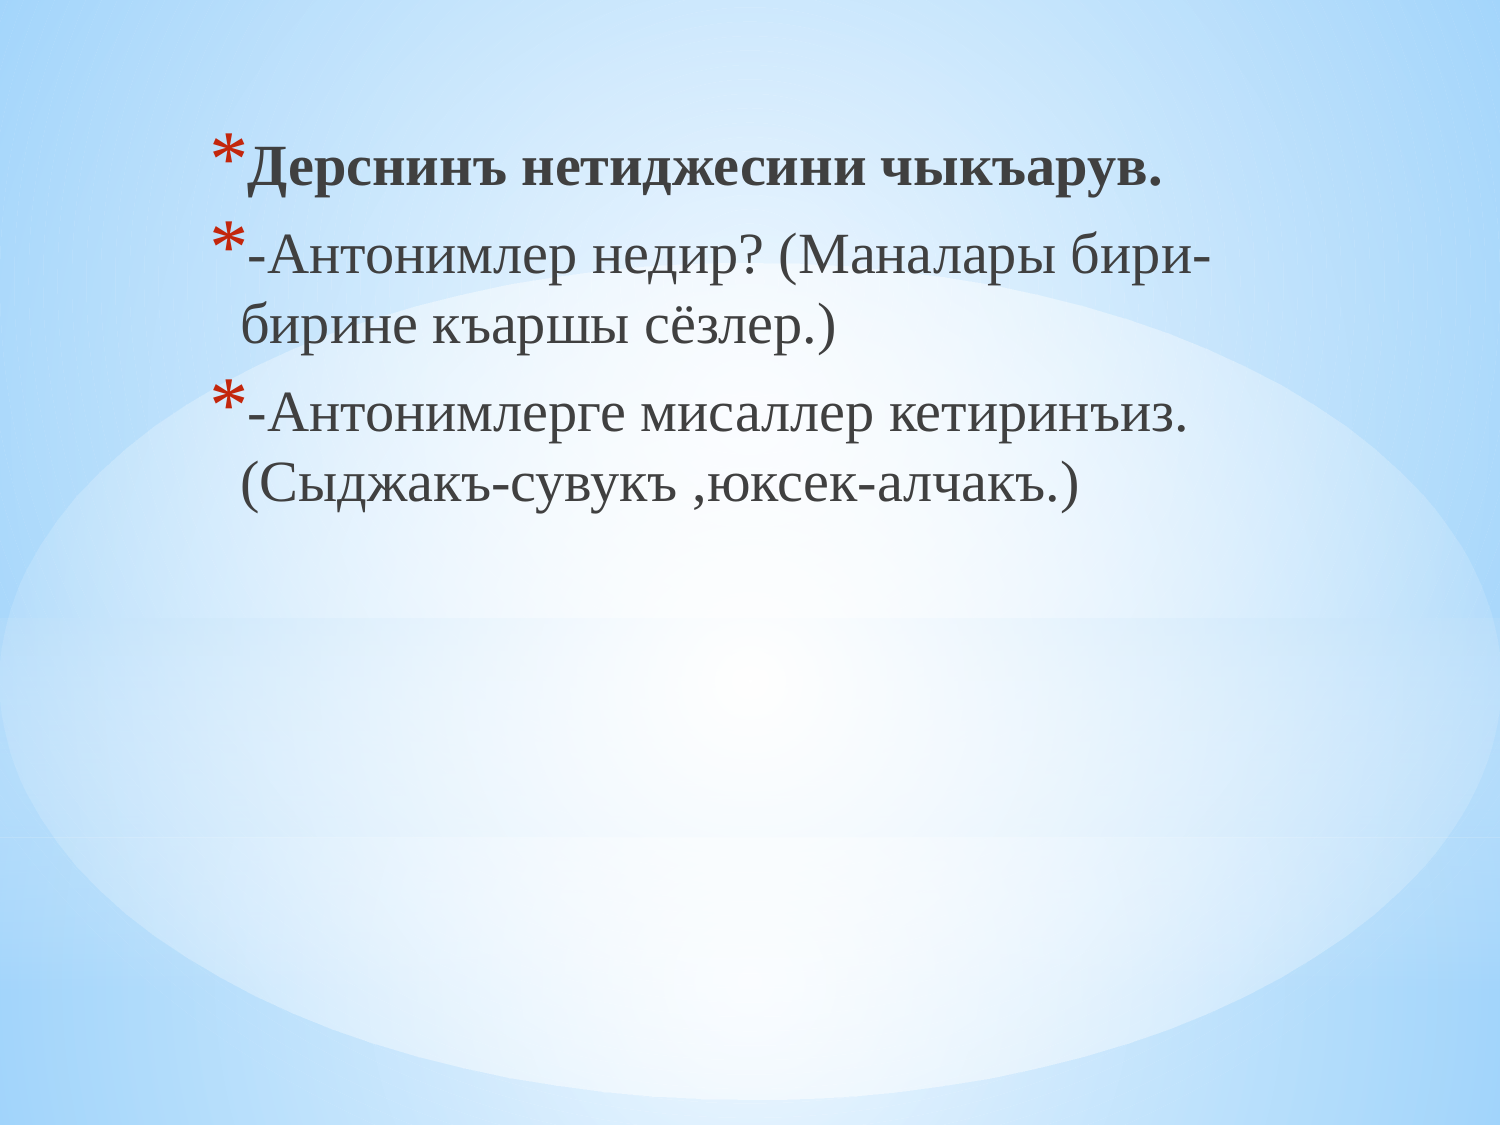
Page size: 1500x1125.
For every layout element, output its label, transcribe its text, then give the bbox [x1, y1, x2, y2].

list Дерснинъ нетиджесини чыкъарув. -Антонимлер недир? (Маналары бири-бирине къаршы сёзлер.) -Антонимлерге мисаллер кетиринъиз.(Сыджакъ-сувукъ ,юксек-алчакъ.) [187, 120, 1238, 690]
